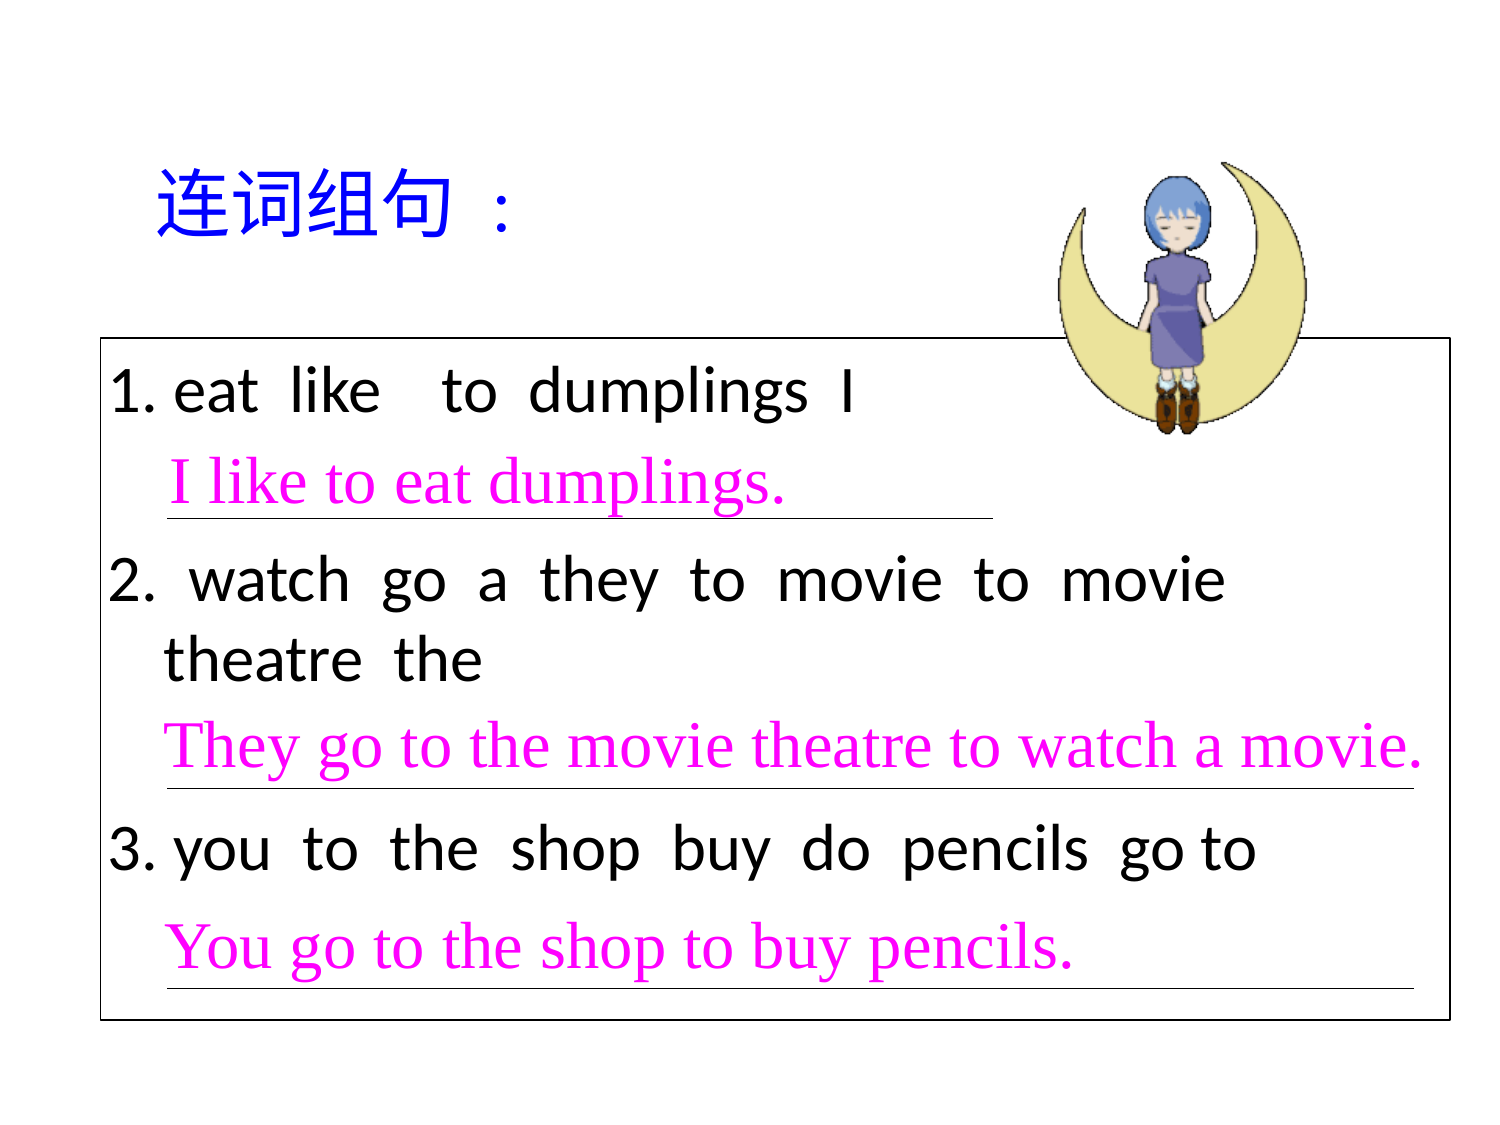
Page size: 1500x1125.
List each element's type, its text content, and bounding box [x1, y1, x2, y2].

list 1. eat like to dumplings I 2. watch go a they to movie to movie theatre the 3. you to the shop buy do pencils go to [99, 337, 1451, 1021]
picture [1033, 148, 1334, 450]
text_box They go to the movie theatre to watch a movie. [155, 693, 1456, 789]
text_box You go to the shop to buy pencils. [157, 894, 1339, 990]
text_box 连词组句 : [147, 148, 680, 254]
text_box I like to eat dumplings. [162, 429, 1037, 525]
